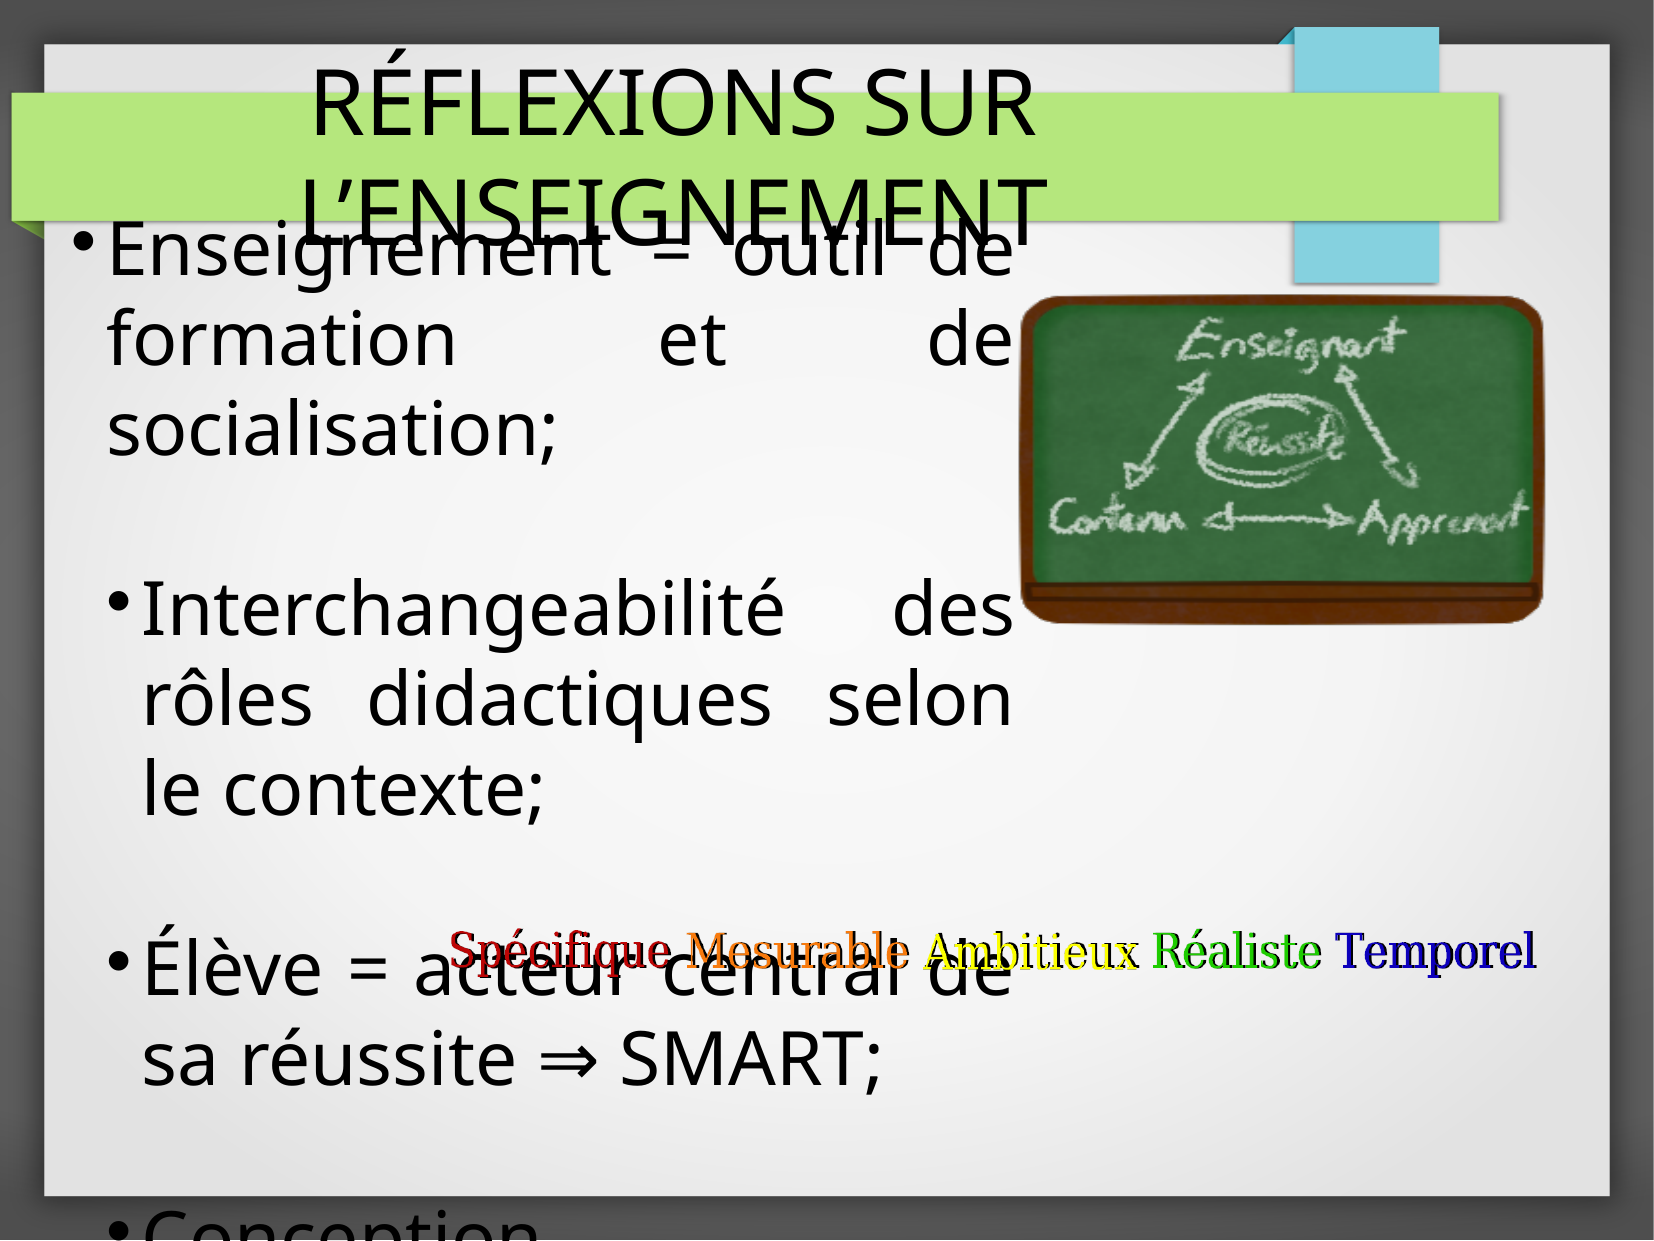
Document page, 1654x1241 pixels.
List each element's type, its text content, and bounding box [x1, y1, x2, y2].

text_box Enseignement = outil de formation et de socialisation; Interchangeabilité des rôles didactiques selon le contexte; Élève = acteur central de sa réussite ⇒ SMART; Conception fonctionnaliste et enseignement fonctionnel (PAF) [70, 200, 1016, 863]
text_box [82, 703, 1571, 1015]
picture [0, 0, 1654, 1240]
text_box RÉFLEXIONS SUR L’ENSEIGNEMENT [82, 94, 1264, 213]
